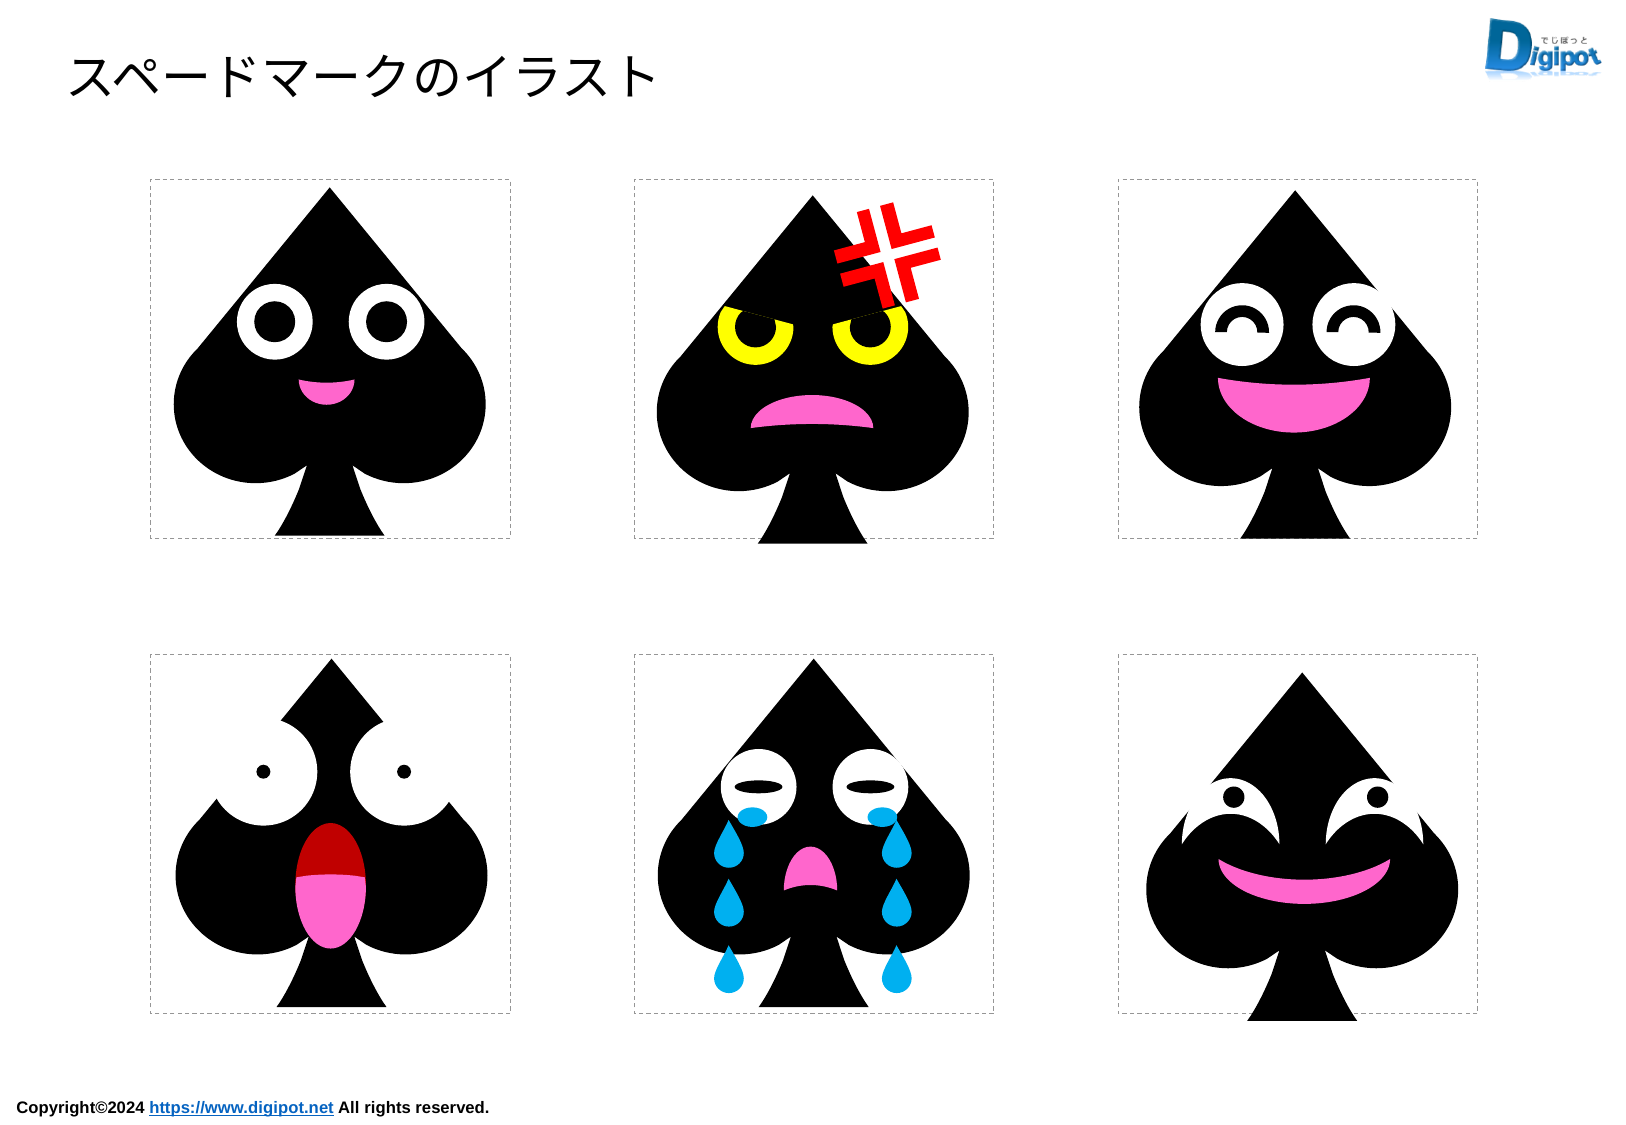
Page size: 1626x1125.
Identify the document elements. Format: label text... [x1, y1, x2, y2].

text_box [173, 187, 486, 536]
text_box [657, 658, 970, 1007]
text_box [1139, 190, 1452, 539]
picture [1485, 18, 1602, 82]
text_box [1146, 672, 1459, 1021]
text_box スペードマークのイラスト [50, 38, 676, 113]
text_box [656, 195, 969, 544]
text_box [175, 658, 488, 1007]
